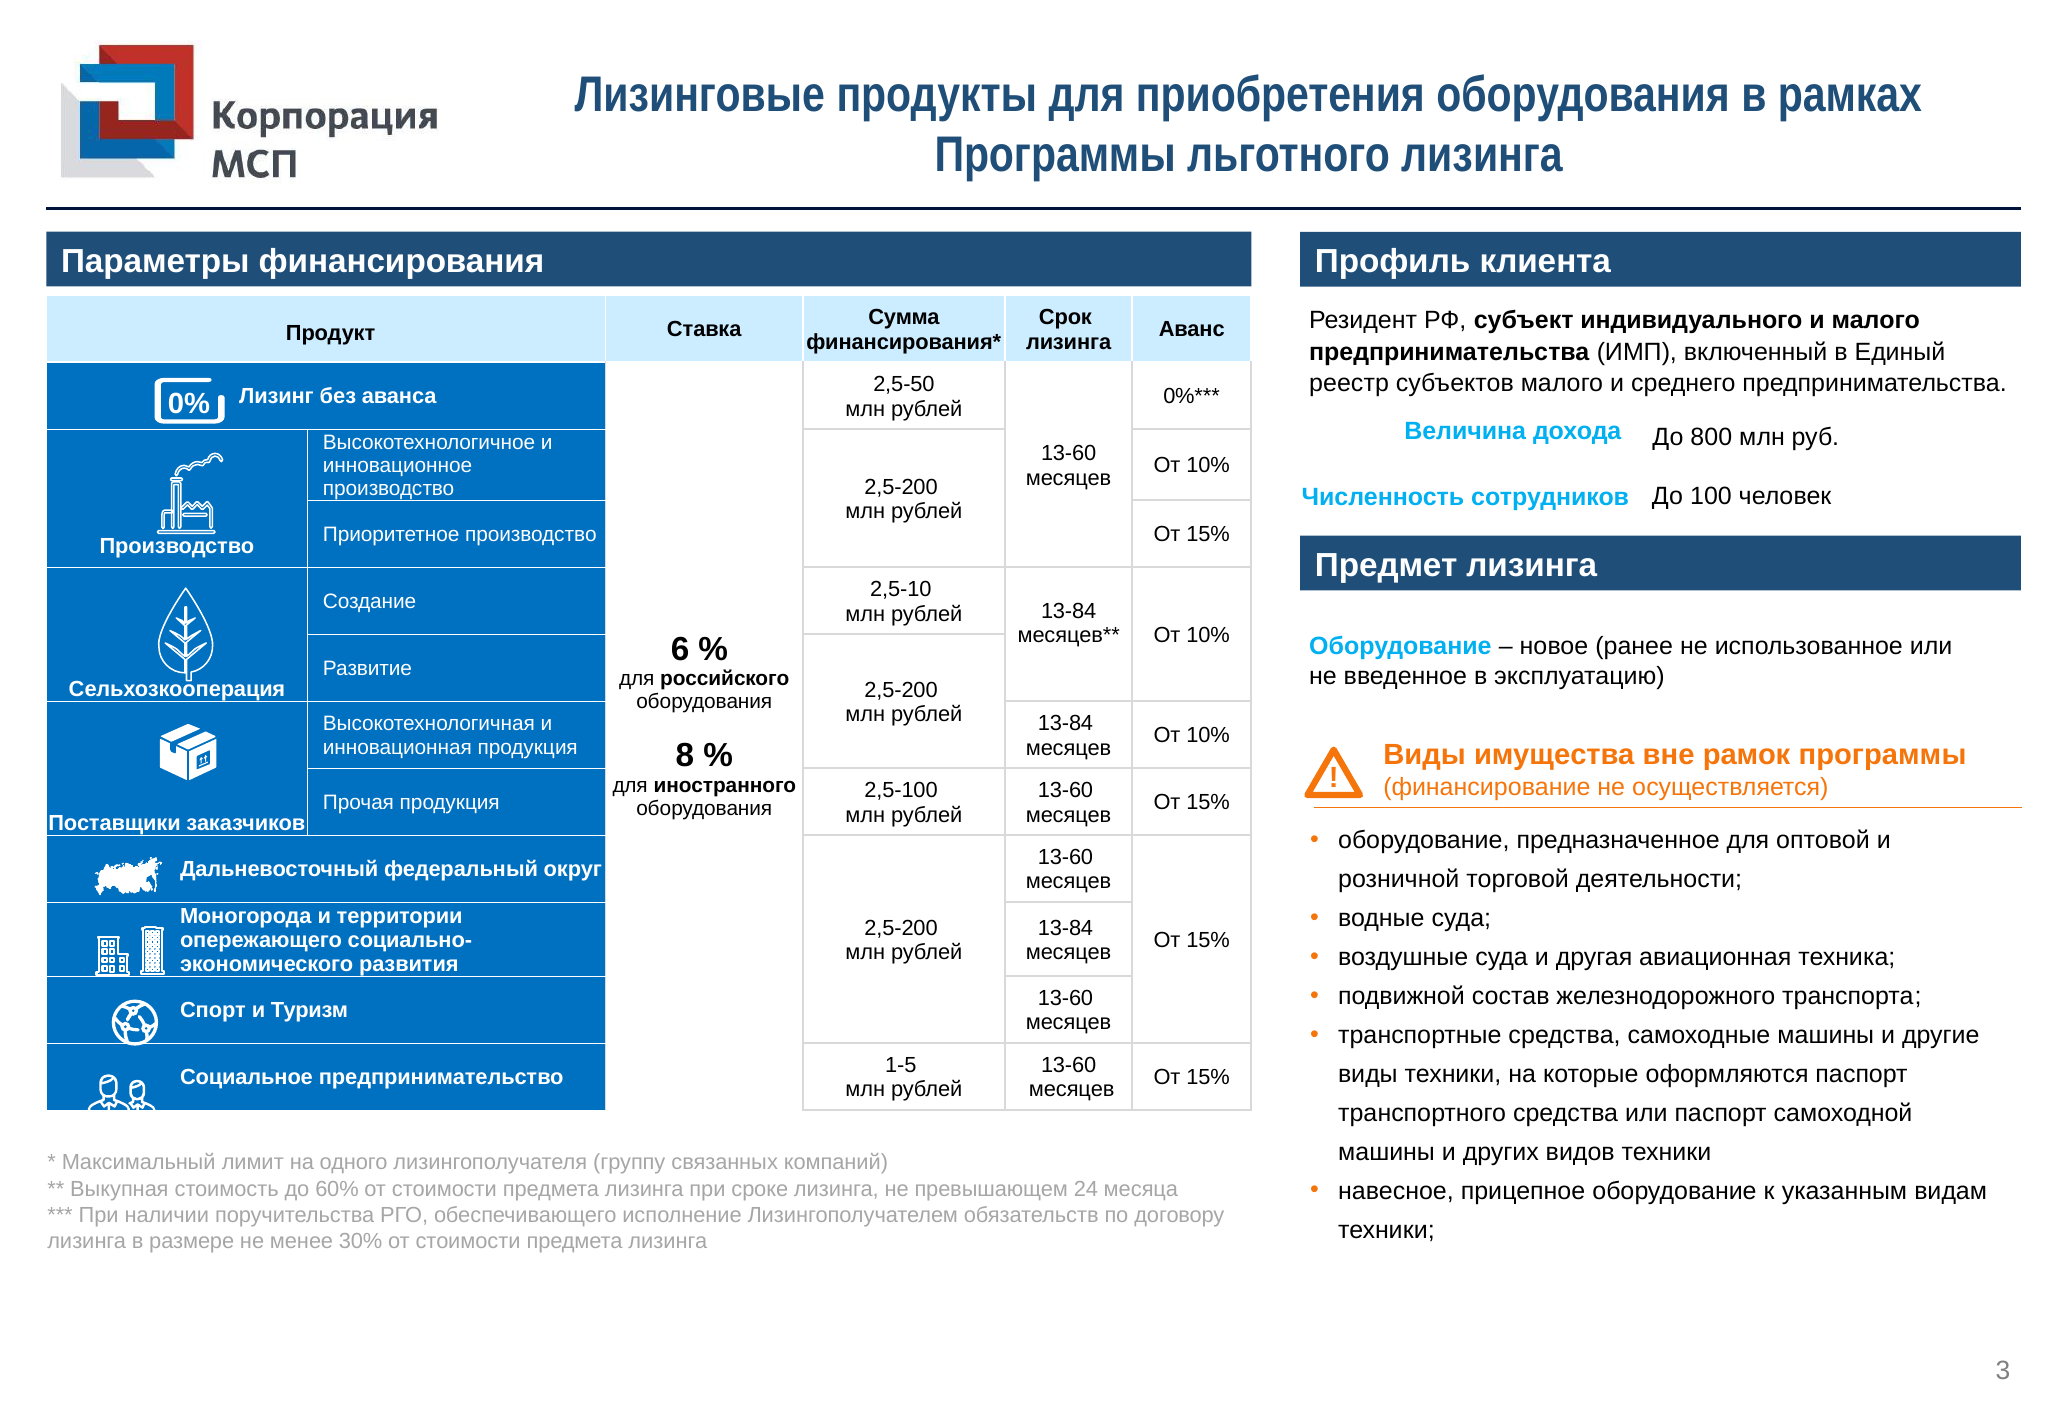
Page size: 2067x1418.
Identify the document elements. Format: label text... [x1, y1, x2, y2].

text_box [96, 926, 165, 976]
table_cell Лизинг без аванса [47, 363, 605, 429]
text_box Оборудование – новое (ранее не использованное или не введенное в эксплуатацию) [1297, 612, 2000, 692]
table_cell От 10% [1133, 430, 1250, 499]
table_cell 2,5-200 млн рублей [804, 430, 1004, 566]
table_header Ставка [606, 296, 802, 361]
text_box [159, 723, 217, 781]
table_cell 13-84 месяцев** [1006, 568, 1131, 700]
title Лизинговые продукты для приобретения оборудования в рамках Программы льготного лизинга [524, 63, 1974, 180]
table_cell 13-84 месяцев [1006, 702, 1131, 767]
table_cell 1-5 млн рублей [804, 1044, 1004, 1109]
table_cell Создание [308, 568, 605, 634]
table_cell 6 % для российского оборудования 8 % для иностранного оборудования [606, 363, 802, 1110]
table_cell 13-84 месяцев [1006, 903, 1131, 975]
table_cell От 15% [1133, 769, 1250, 834]
table_cell 13-60 месяцев [1006, 836, 1131, 901]
text_box Величина дохода [1274, 407, 1637, 453]
table_cell 0%*** [1133, 363, 1250, 428]
table_cell От 15% [1133, 1044, 1250, 1109]
text_box Виды имущества вне рамок программы (финансирование не осуществляется) [1368, 727, 2000, 797]
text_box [157, 453, 223, 534]
table_cell От 10% [1133, 568, 1250, 700]
table_header Продукт [47, 296, 605, 361]
text_box Резидент РФ, субъект индивидуального и малого предпринимательства (ИМП), включенный в Единый реестр субъектов малого и среднего предпринимательства. [1297, 283, 2021, 411]
table_cell От 15% [1133, 501, 1250, 566]
table_cell Высокотехнологичная и инновационная продукция [308, 702, 605, 768]
text_box * Максимальный лимит на одного лизингополучателя (группу связанных компаний) ** Выкупная стоимость до 60% от стоимости предмета лизинга при сроке лизинга, не превышающем 24 месяца *** При наличии поручительства РГО, обеспечивающего исполнение Лизингополучателем обязательств по договору лизинга в размере не менее 30% от стоимости предмета лизинга [35, 1130, 1252, 1345]
table_cell Поставщики заказчиков [47, 702, 307, 835]
text_box [16, 11, 463, 215]
table_cell Социальное предпринимательство [47, 1044, 605, 1110]
table_cell Моногорода и территории опережающего социально-экономического развития [47, 903, 605, 976]
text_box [94, 857, 162, 895]
text_box До 100 человек [1637, 472, 1847, 518]
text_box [111, 999, 159, 1046]
table_cell Дальневосточный федеральный округ [47, 836, 605, 902]
text_box Параметры финансирования [46, 231, 1252, 287]
table_header Срок лизинга [1006, 296, 1131, 361]
table_cell Высокотехнологичное и инновационное производство [308, 430, 605, 500]
table_header Аванс [1133, 296, 1250, 361]
table_cell 2,5-10 млн рублей [804, 568, 1004, 633]
table_cell Сельхозкооперация [47, 568, 307, 701]
table_cell 13-60 месяцев [1006, 1044, 1131, 1109]
table_cell Производство [47, 430, 307, 567]
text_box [87, 1074, 156, 1116]
text_box Численность сотрудников [1261, 473, 1637, 518]
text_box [152, 376, 234, 424]
text_box оборудование, предназначенное для оптовой и розничной торговой деятельности; водные суда; воздушные суда и другая авиационная техника; подвижной состав железнодорожного транспорта; транспортные средства, самоходные машины и другие виды техники, на которые оформляются паспорт транспортного средства или паспорт самоходной машины и других видов техники навесное, прицепное оборудование к указанным видам техники; [1298, 797, 2021, 995]
table_cell 13-60 месяцев [1006, 363, 1131, 566]
table_cell От 10% [1133, 702, 1250, 767]
table_cell 2,5-50 млн рублей [804, 363, 1004, 428]
table_cell От 15% [1133, 836, 1250, 1042]
table_header Сумма финансирования* [804, 296, 1004, 361]
table_cell 2,5-200 млн рублей [804, 635, 1004, 767]
table_cell 2,5-100 млн рублей [804, 769, 1004, 834]
text_box [158, 588, 213, 681]
table_cell Прочая продукция [308, 769, 605, 835]
table_cell 2,5-200 млн рублей [804, 836, 1004, 1042]
table_cell 13-60 месяцев [1006, 977, 1131, 1042]
text_box Предмет лизинга [1300, 535, 2021, 591]
table_cell 13-60 месяцев [1006, 769, 1131, 834]
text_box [1307, 749, 1361, 803]
table_cell Развитие [308, 635, 605, 701]
text_box До 800 млн руб. [1637, 413, 1855, 458]
table_cell Спорт и Туризм [47, 977, 605, 1043]
text_box Профиль клиента [1300, 231, 2021, 283]
table_cell Приоритетное производство [308, 501, 605, 567]
